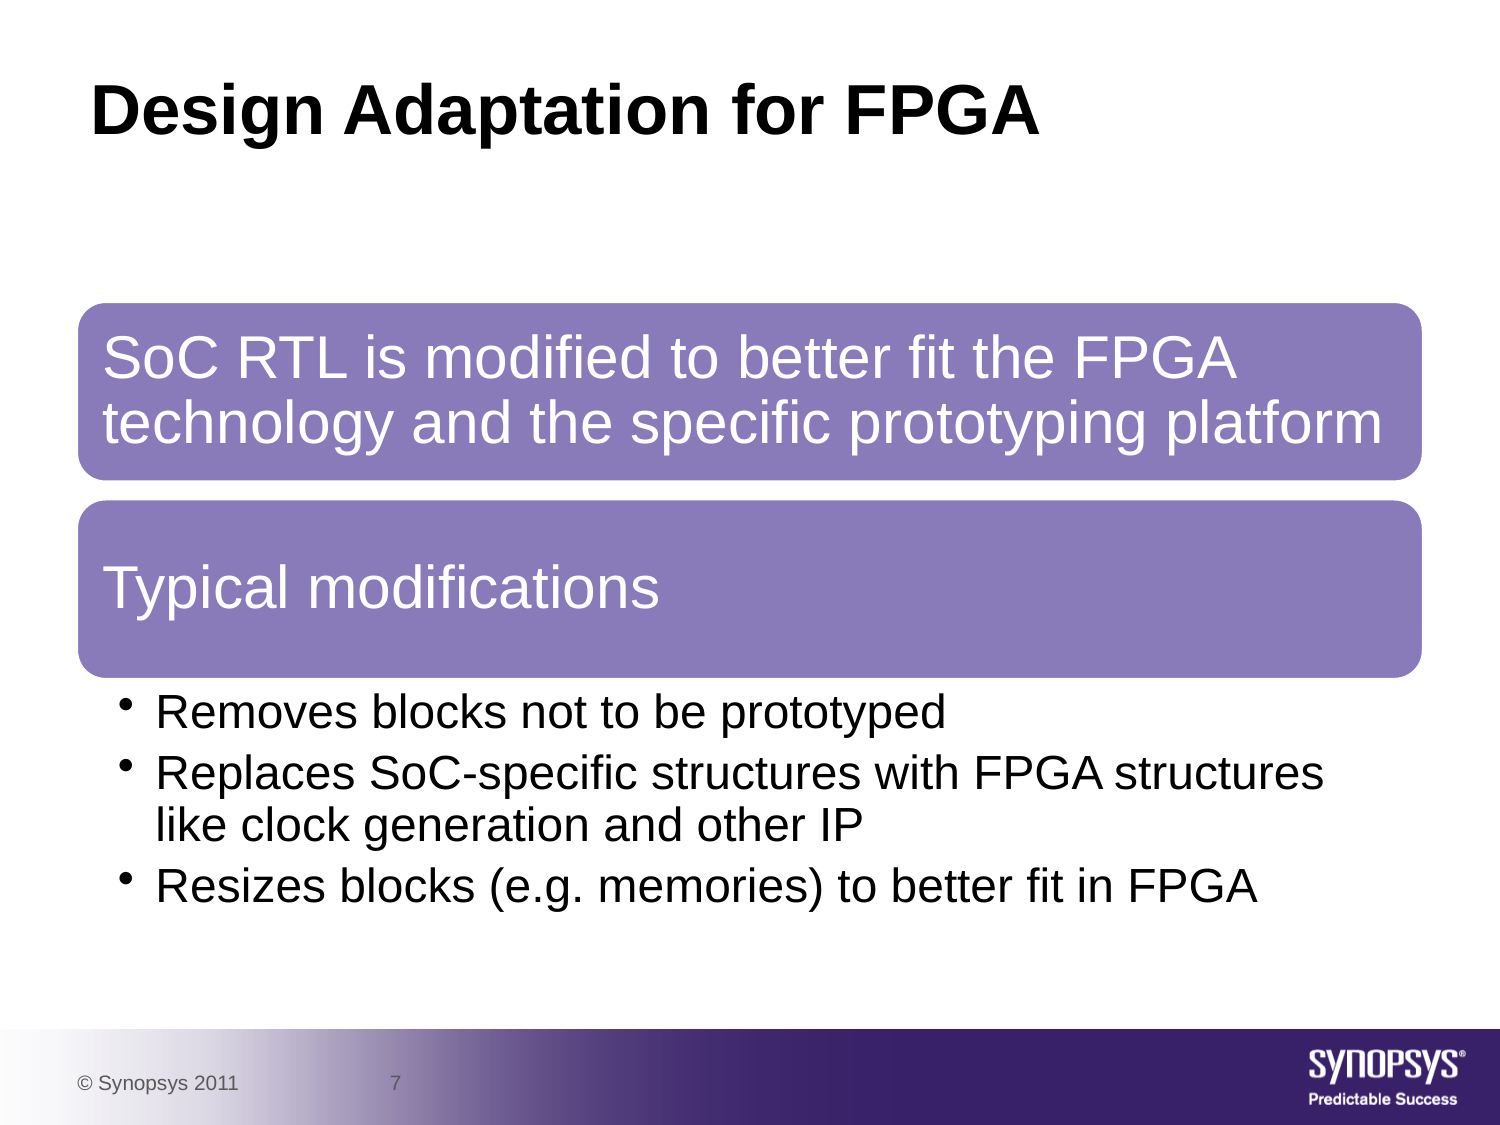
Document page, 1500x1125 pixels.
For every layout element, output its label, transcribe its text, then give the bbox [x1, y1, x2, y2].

picture [0, 1029, 1500, 1125]
title Design Adaptation for FPGA [75, 12, 1500, 200]
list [74, 237, 1426, 981]
